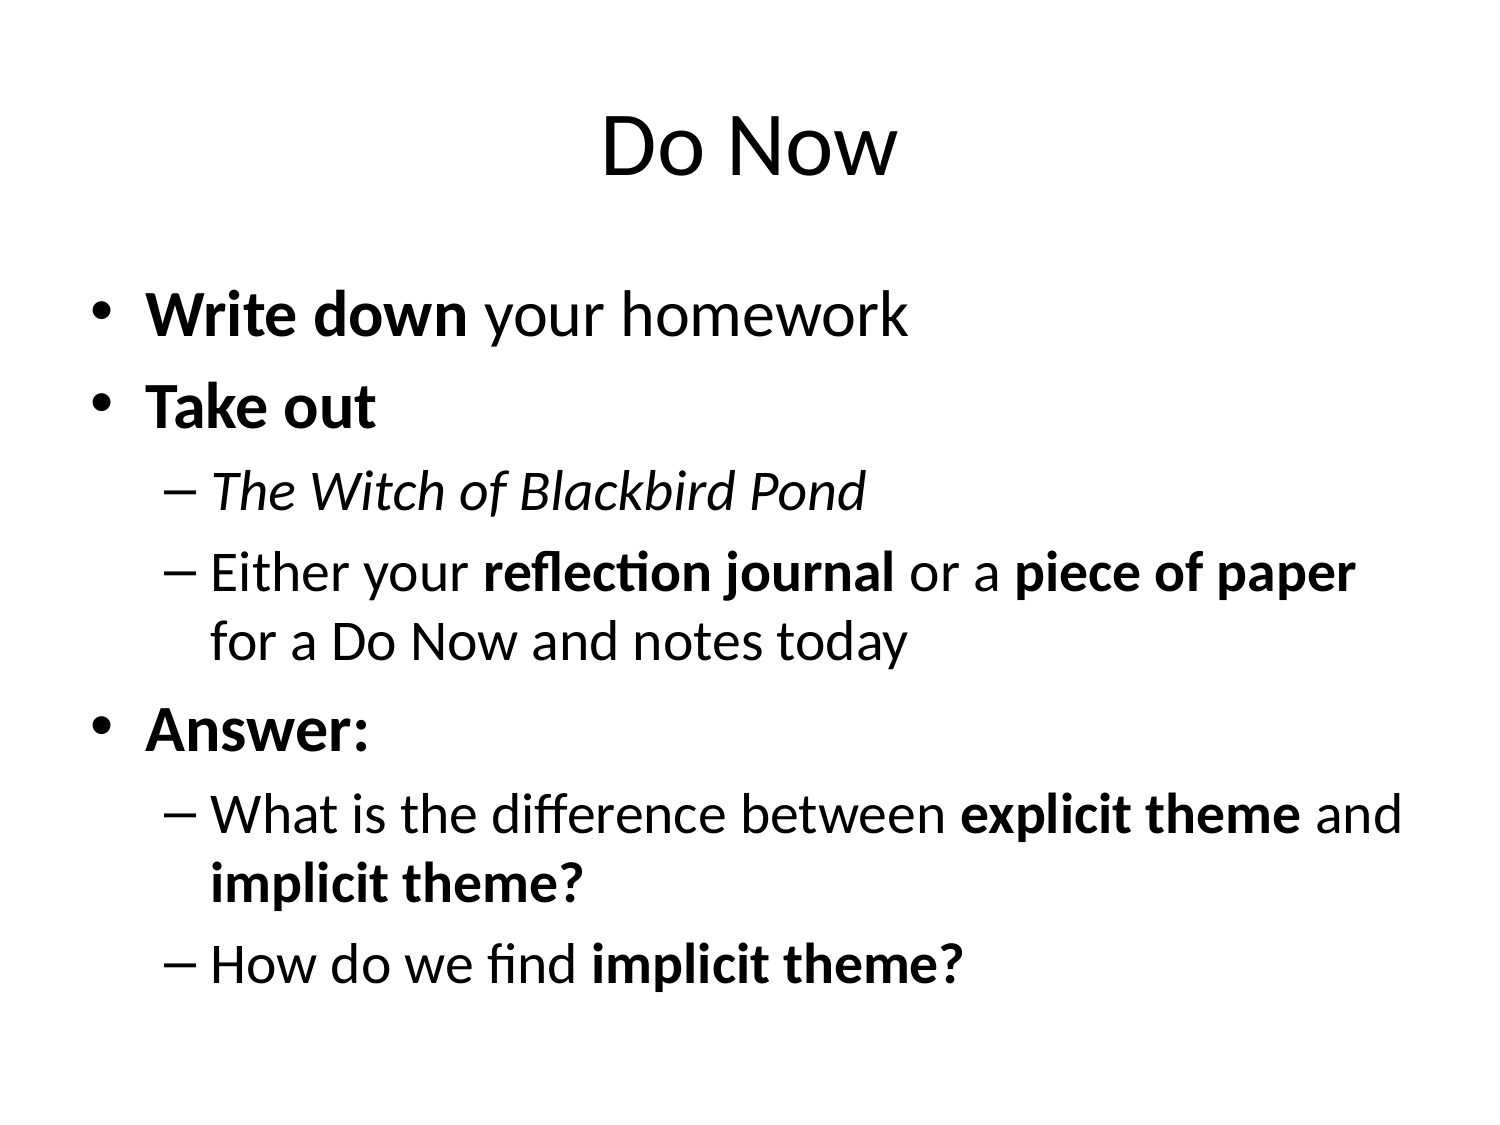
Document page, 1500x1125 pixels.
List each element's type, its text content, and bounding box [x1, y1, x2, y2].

list Write down your homework Take out The Witch of Blackbird Pond Either your reflection journal or a piece of paper for a Do Now and notes today Answer: What is the difference between explicit theme and implicit theme? How do we find implicit theme? [75, 262, 1425, 1005]
title Do Now [75, 45, 1425, 233]
